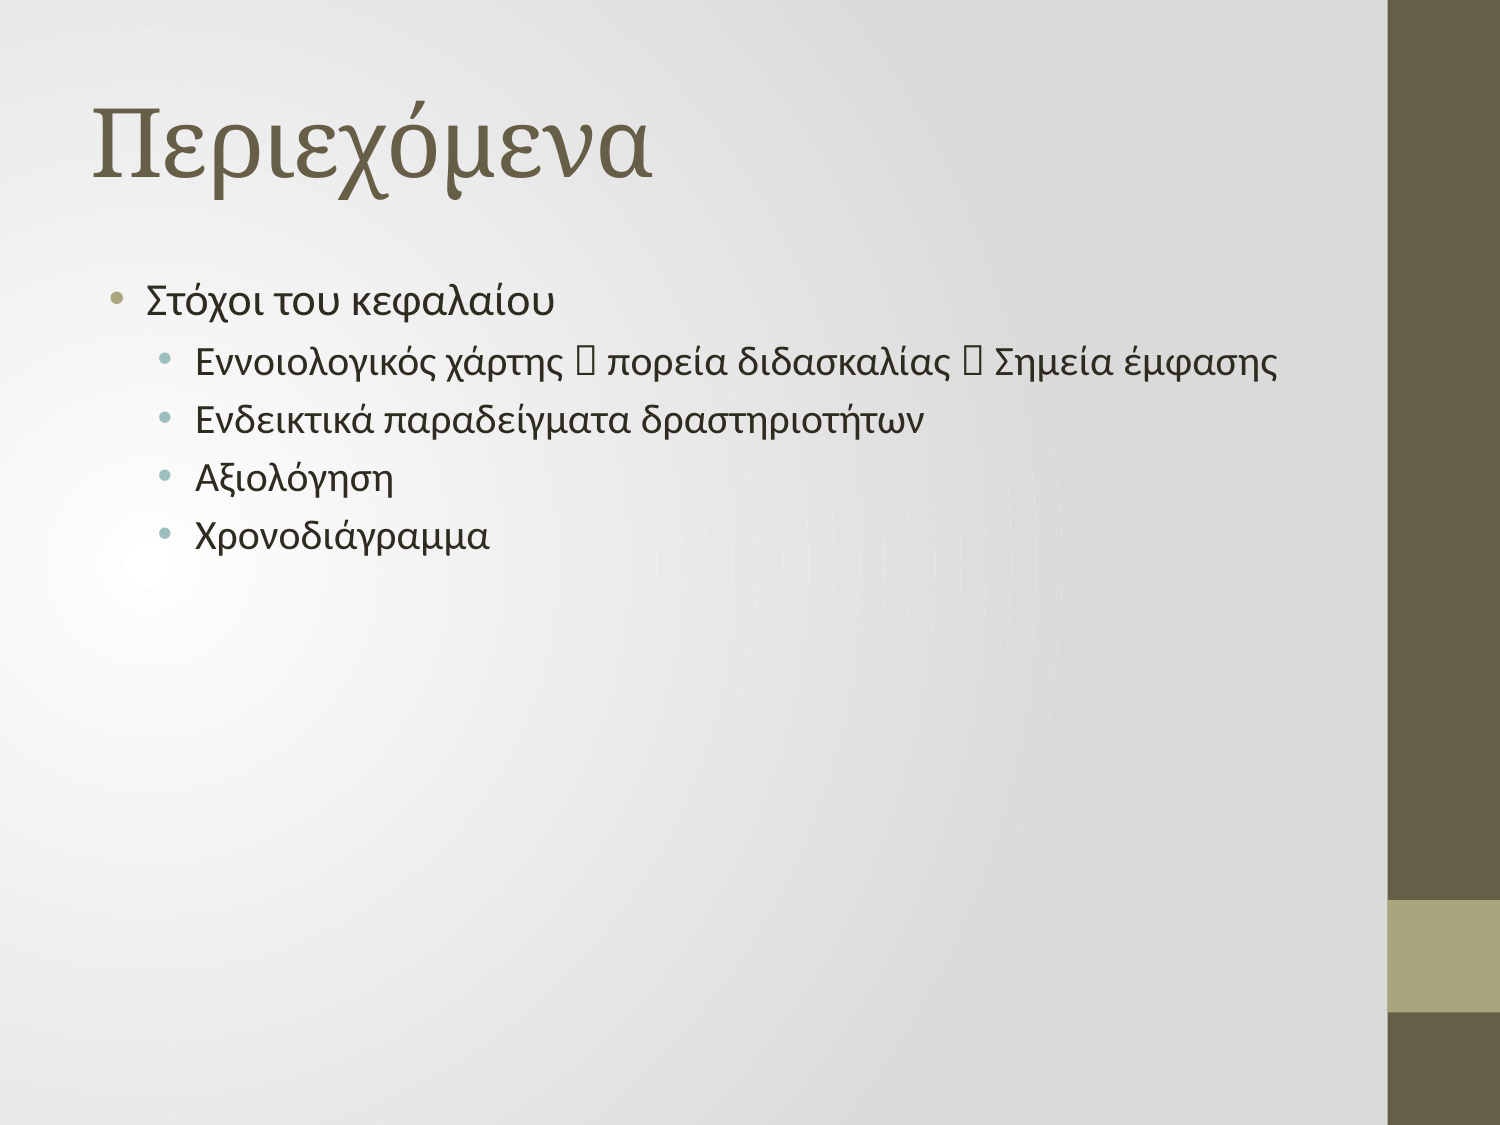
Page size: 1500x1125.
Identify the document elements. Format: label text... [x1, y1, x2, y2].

title Περιεχόμενα [75, 45, 1325, 233]
list Στόχοι του κεφαλαίου Εννοιολογικός χάρτης  πορεία διδασκαλίας  Σημεία έμφασης Ενδεικτικά παραδείγματα δραστηριοτήτων Αξιολόγηση Χρονοδιάγραμμα [75, 262, 1325, 1050]
